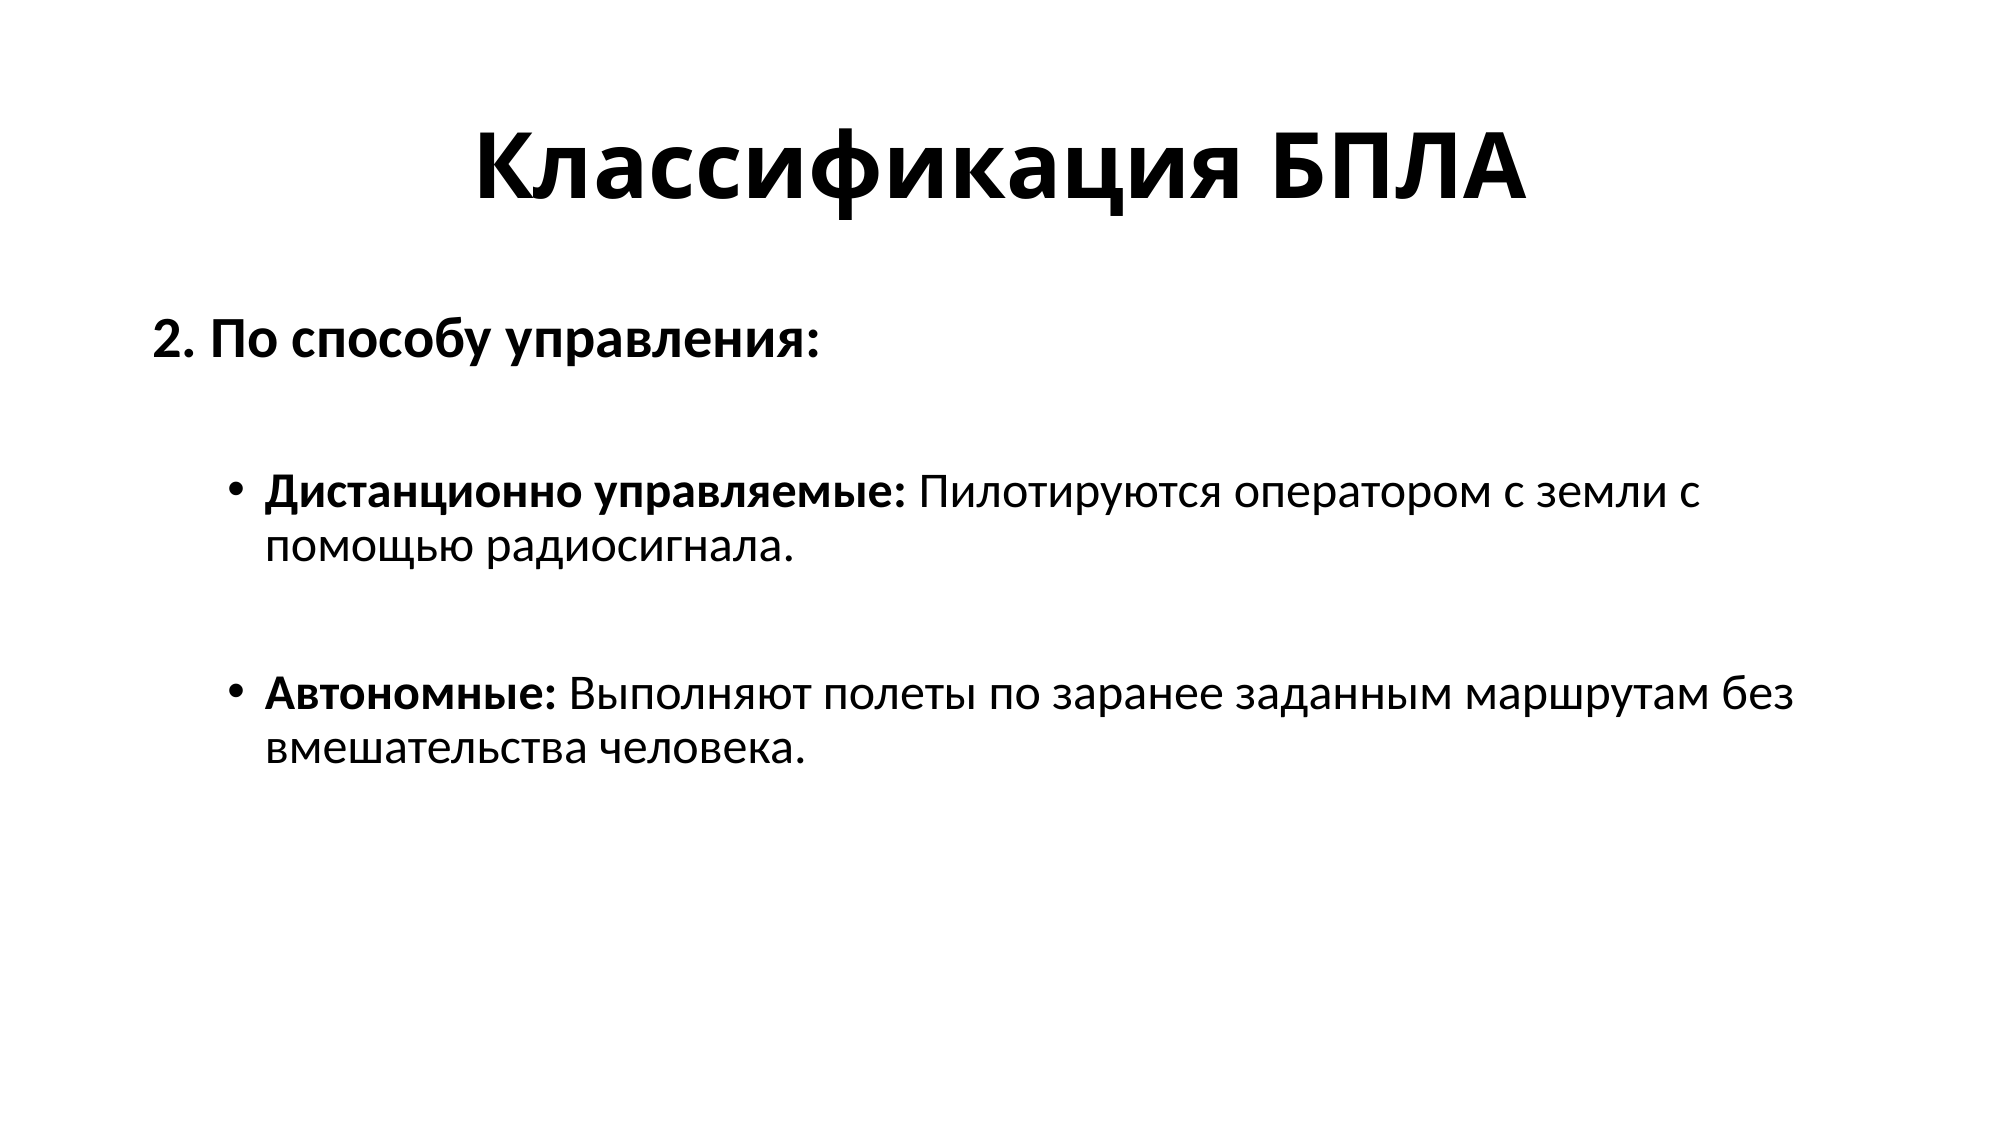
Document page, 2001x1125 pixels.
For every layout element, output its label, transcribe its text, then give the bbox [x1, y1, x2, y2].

list 2. По способу управления: Дистанционно управляемые: Пилотируются оператором с земли с помощью радиосигнала. Автономные: Выполняют полеты по заранее заданным маршрутам без вмешательства человека. [137, 299, 1863, 1014]
title Классификация БПЛА [137, 59, 1863, 278]
